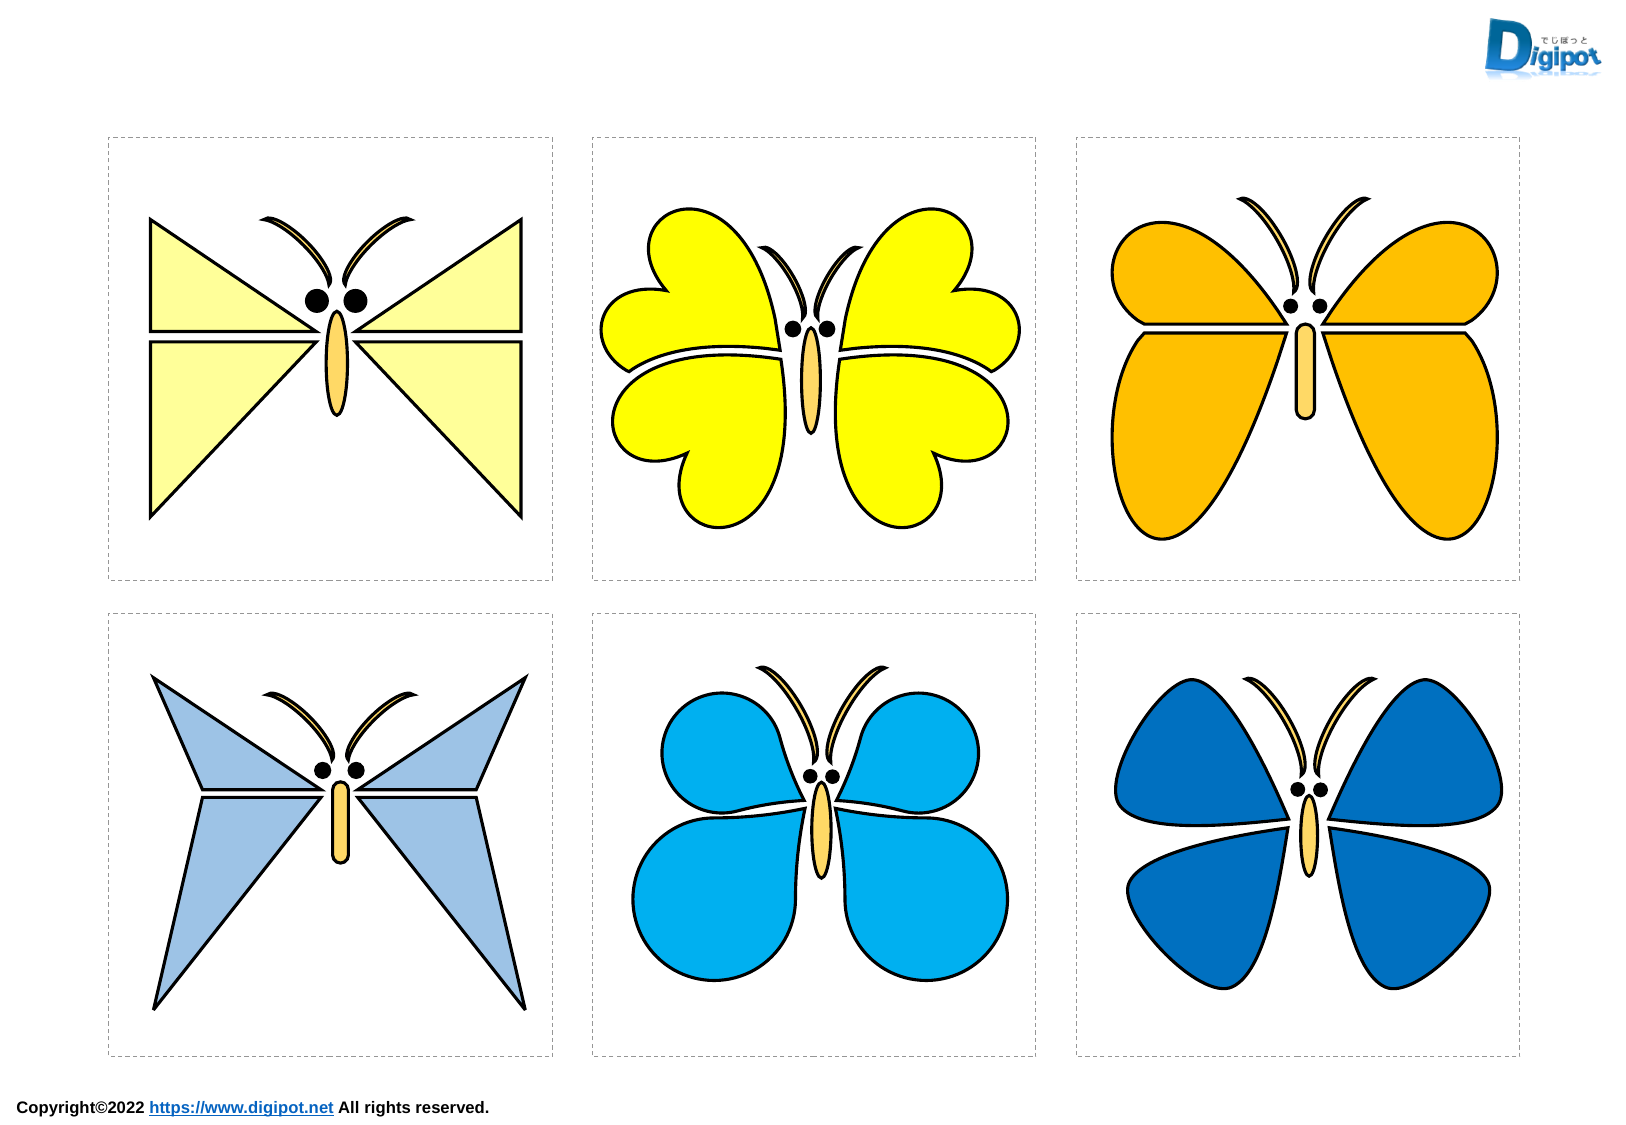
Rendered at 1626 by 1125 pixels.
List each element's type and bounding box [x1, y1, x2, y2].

text_box [1112, 187, 1498, 540]
text_box [150, 200, 522, 517]
text_box [618, 223, 1002, 511]
text_box [153, 676, 526, 1011]
text_box [632, 656, 1008, 981]
picture [1485, 18, 1602, 82]
text_box [1124, 667, 1493, 978]
